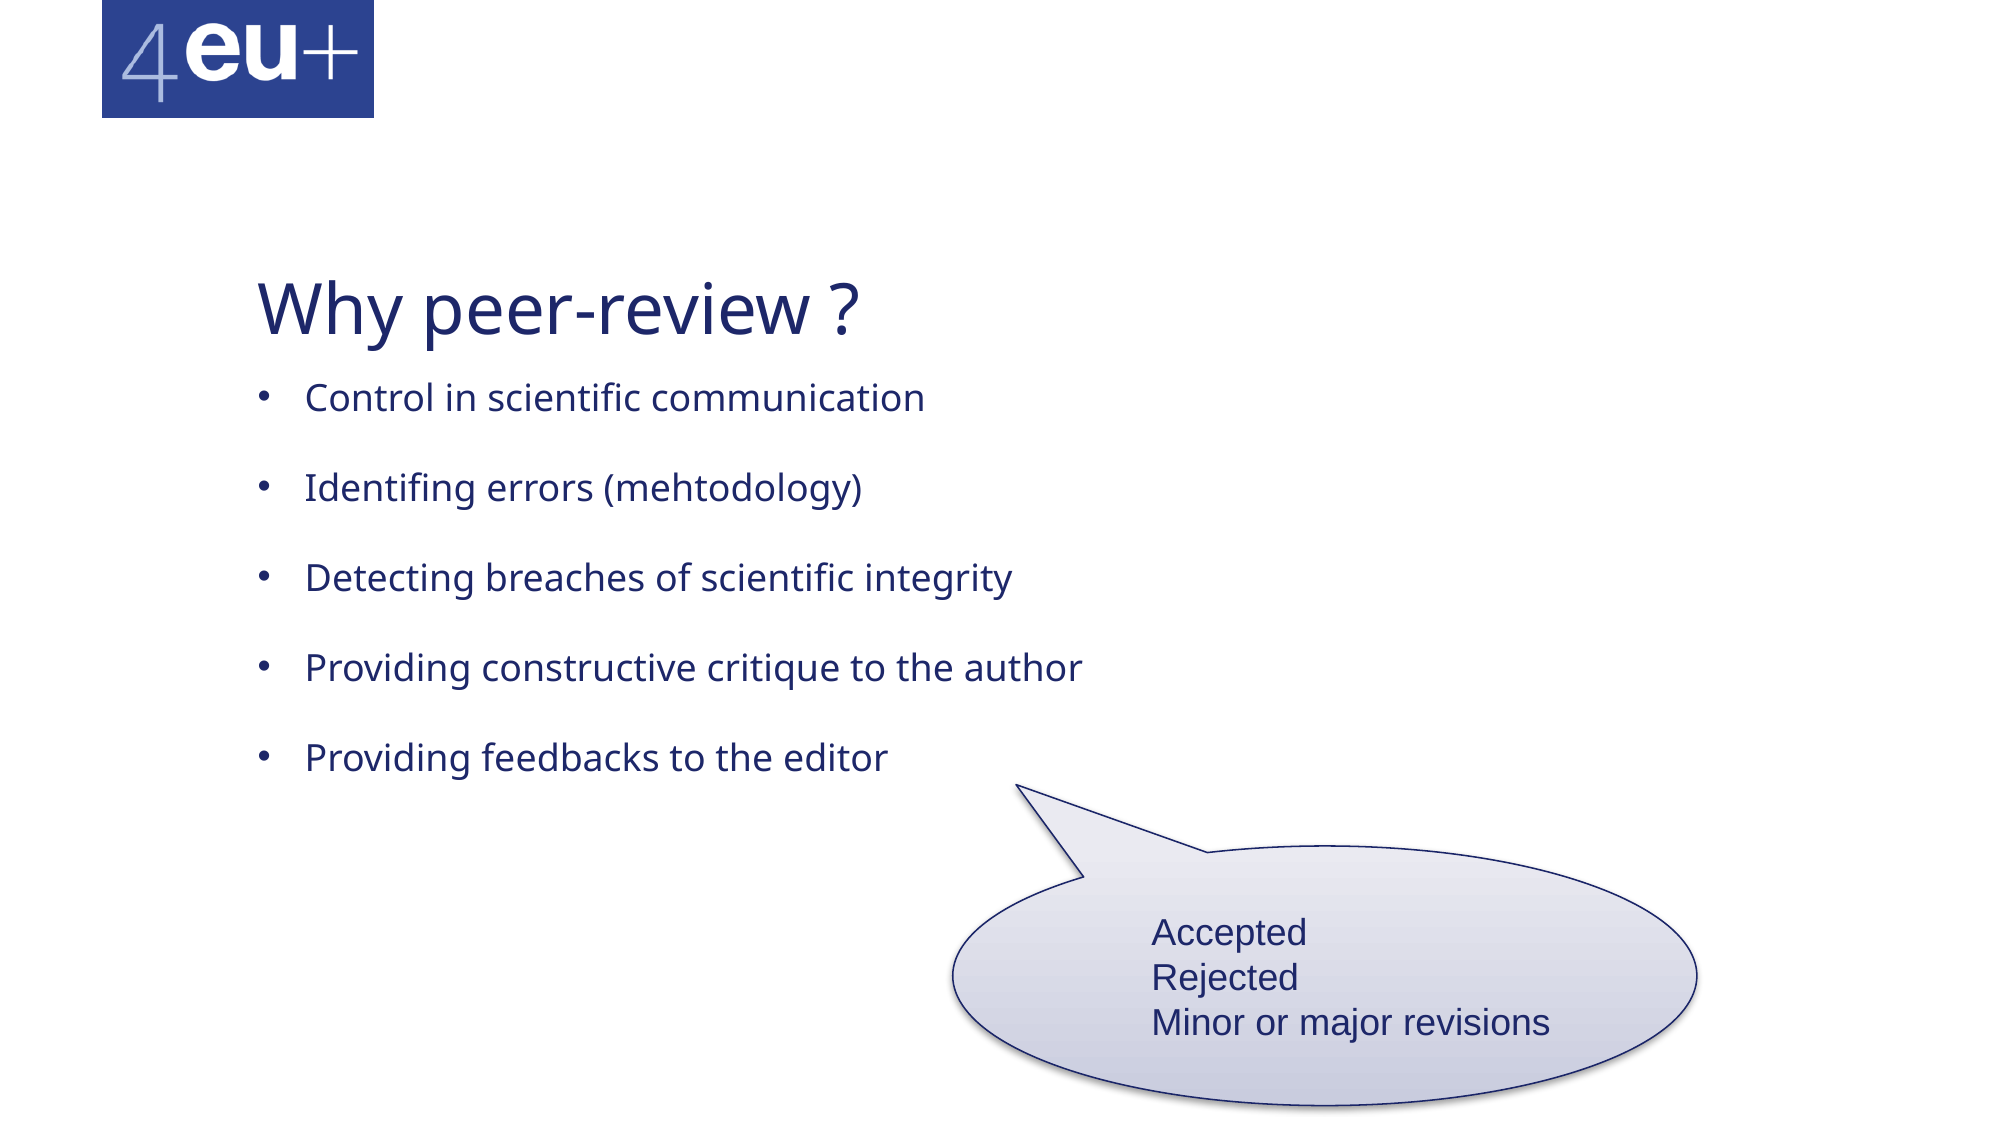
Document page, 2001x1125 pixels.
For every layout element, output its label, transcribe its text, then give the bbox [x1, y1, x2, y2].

title Why peer-review ? [251, 162, 1900, 350]
text_box Accepted Rejected Minor or major revisions [951, 783, 1698, 1107]
picture [102, 0, 374, 118]
list Control in scientific communication Identifing errors (mehtodology) Detecting breaches of scientific integrity Providing constructive critique to the author Providing feedbacks to the editor [251, 373, 1906, 1035]
